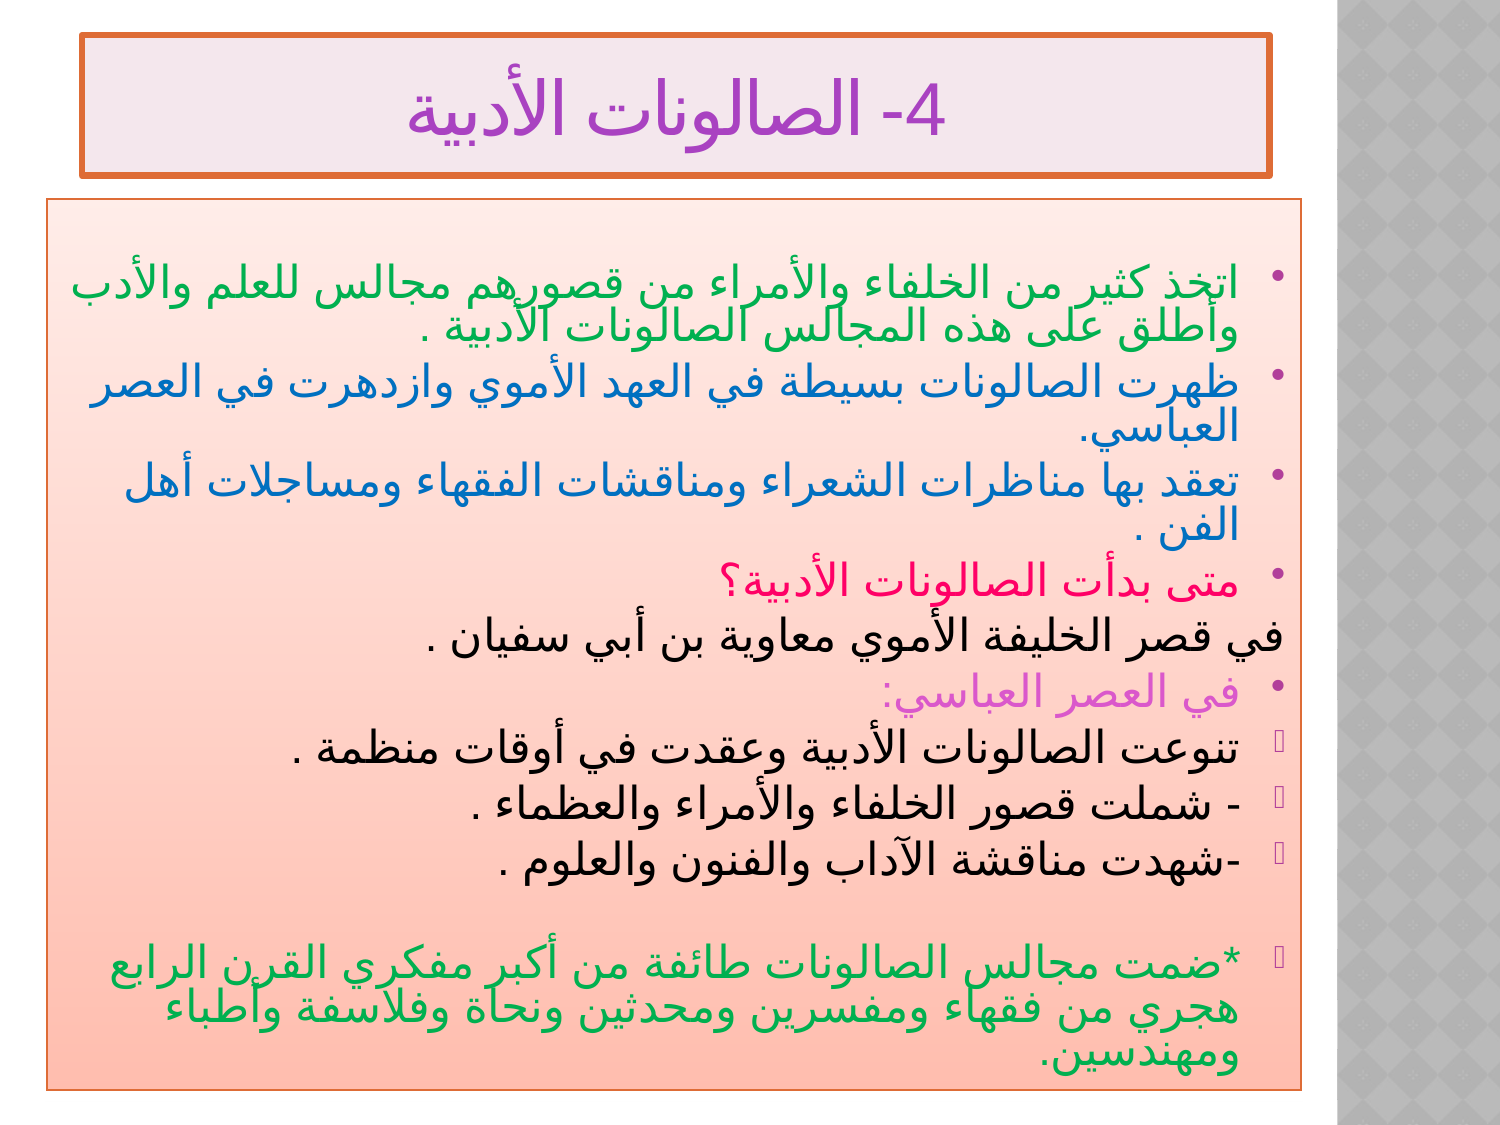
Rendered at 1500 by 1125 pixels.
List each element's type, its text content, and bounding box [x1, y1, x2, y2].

list اتخذ كثير من الخلفاء والأمراء من قصورهم مجالس للعلم والأدب وأطلق على هذه المجالس الصالونات الأدبية . ظهرت الصالونات بسيطة في العهد الأموي وازدهرت في العصر العباسي. تعقد بها مناظرات الشعراء ومناقشات الفقهاء ومساجلات أهل الفن . متى بدأت الصالونات الأدبية؟ في قصر الخليفة الأموي معاوية بن أبي سفيان . في العصر العباسي: تنوعت الصالونات الأدبية وعقدت في أوقات منظمة . - شملت قصور الخلفاء والأمراء والعظماء . -شهدت مناقشة الآداب والفنون والعلوم . *ضمت مجالس الصالونات طائفة من أكبر مفكري القرن الرابع هجري من فقهاء ومفسرين ومحدثين ونحاة وفلاسفة وأطباء ومهندسين. [46, 198, 1302, 1091]
title 4- الصالونات الأدبية [79, 32, 1273, 179]
